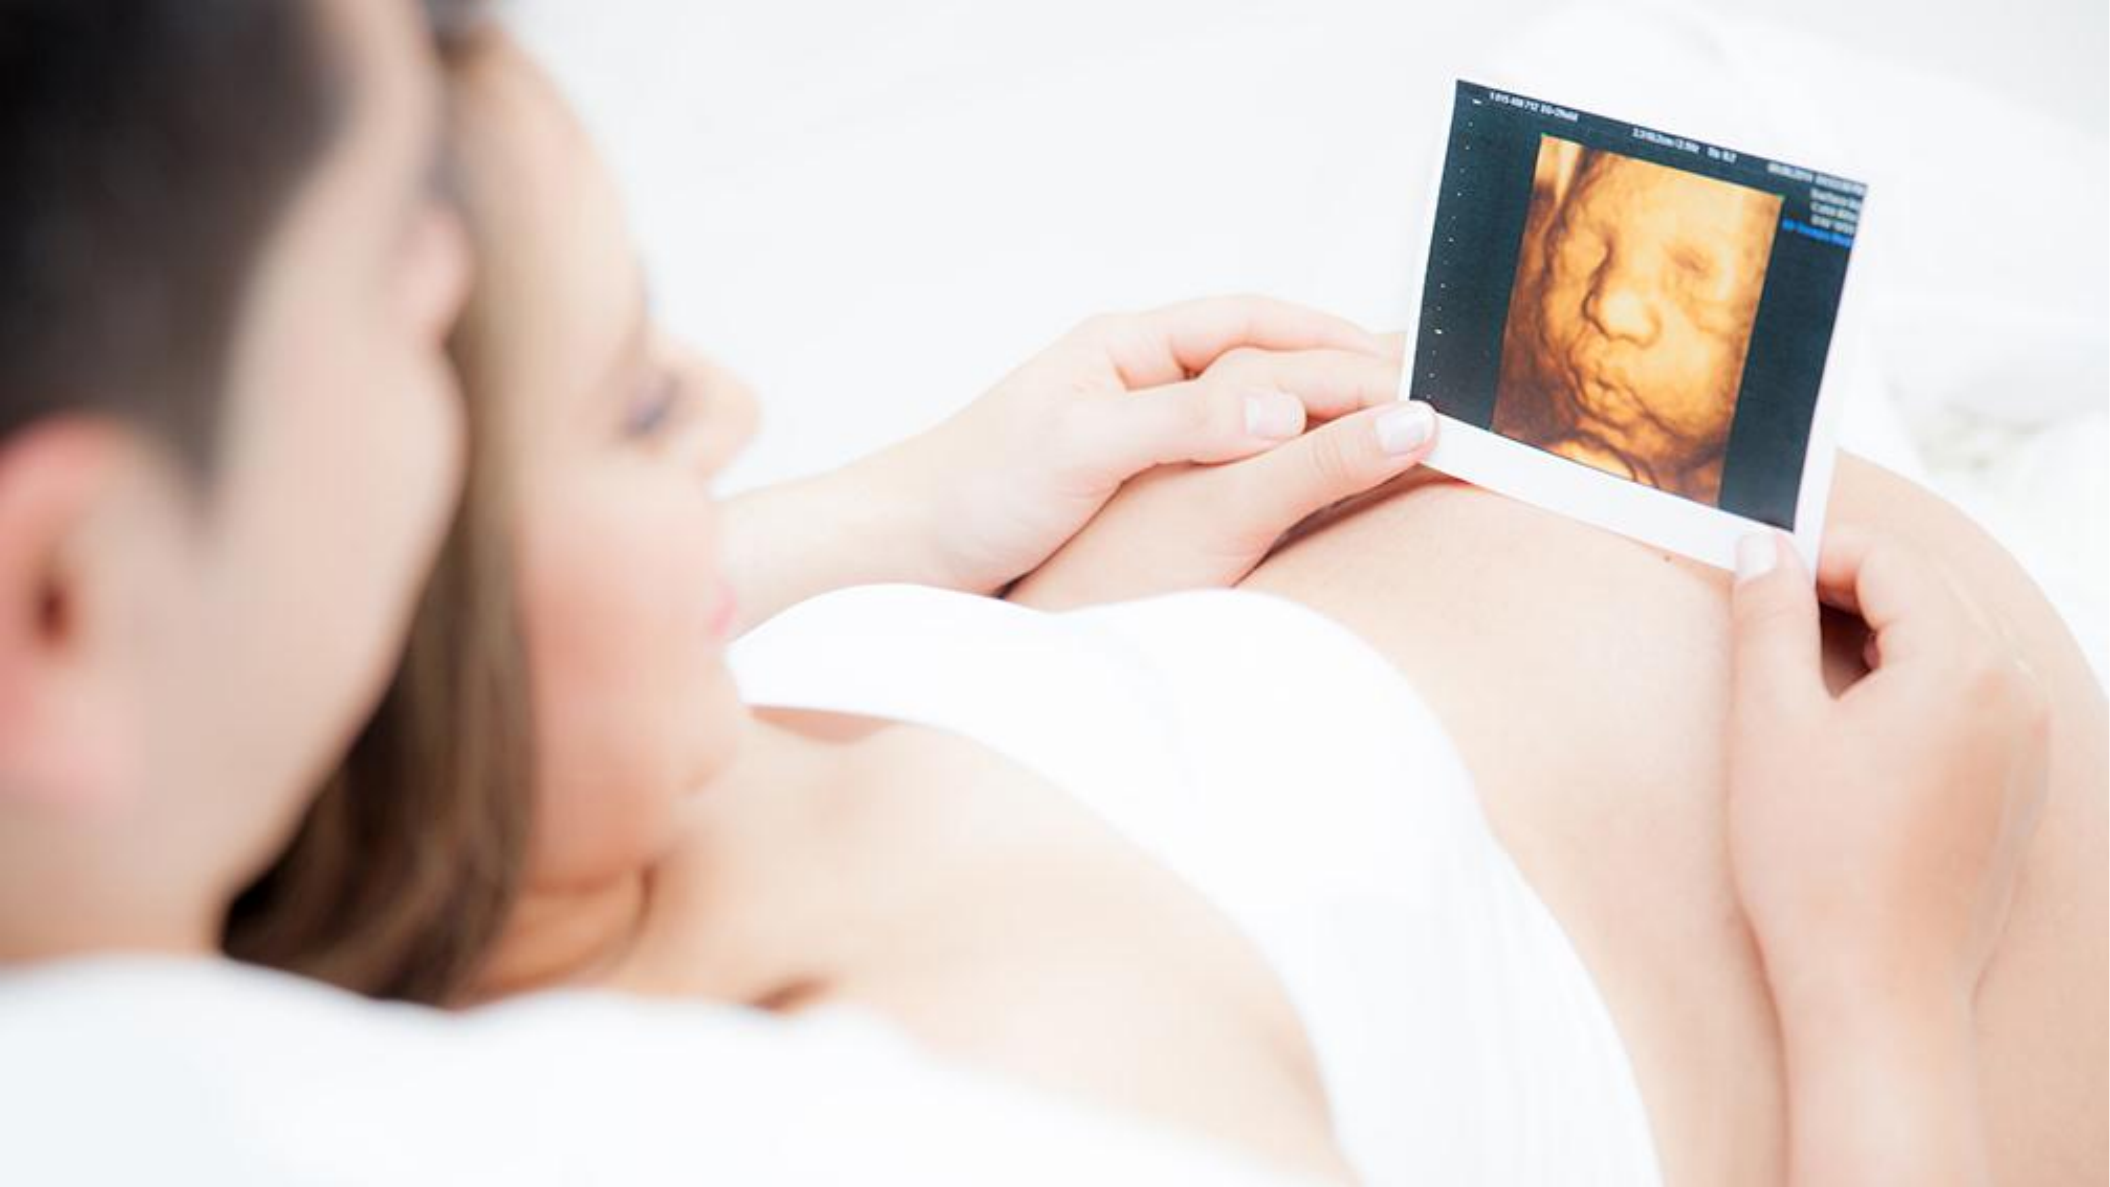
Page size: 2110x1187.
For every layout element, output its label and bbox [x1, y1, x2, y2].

text_box [0, 0, 2110, 1187]
